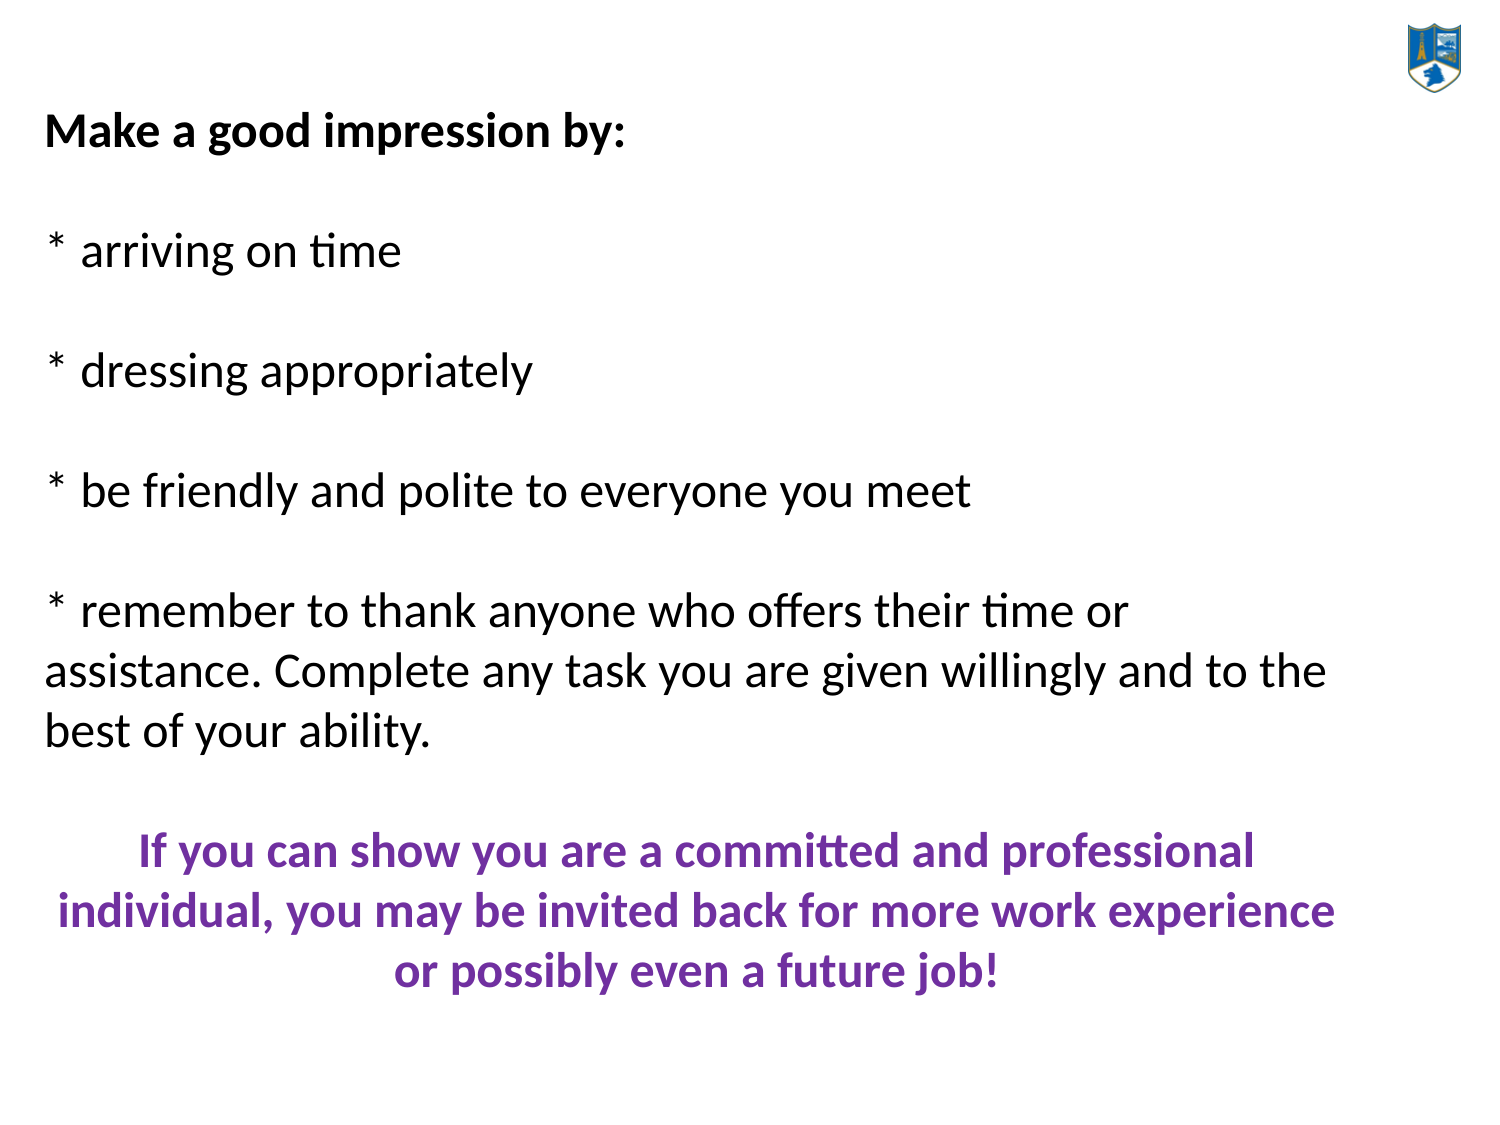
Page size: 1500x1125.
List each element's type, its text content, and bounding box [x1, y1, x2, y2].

text_box Make a good impression by: * arriving on time * dressing appropriately * be friendly and polite to everyone you meet * remember to thank anyone who offers their time or assistance. Complete any task you are given willingly and to the best of your ability. If you can show you are a committed and professional individual, you may be invited back for more work experience or possibly even a future job! [29, 89, 1365, 1005]
picture [1408, 23, 1461, 93]
